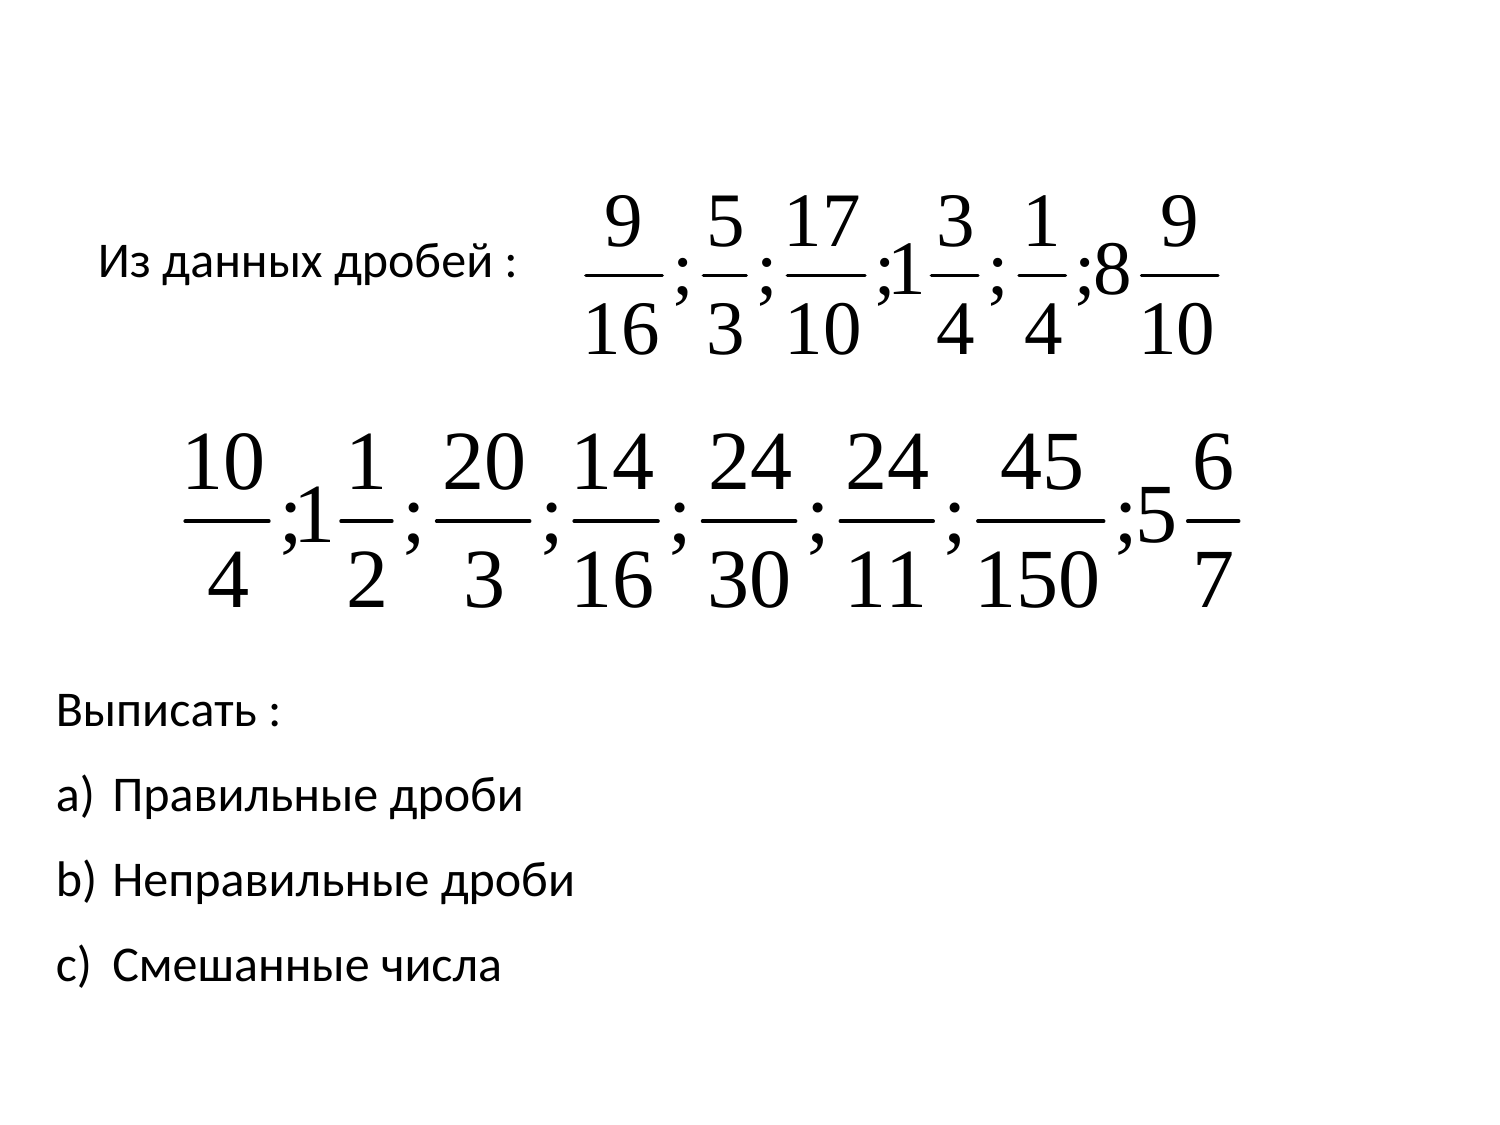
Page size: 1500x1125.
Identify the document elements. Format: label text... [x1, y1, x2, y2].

text_box Из данных дробей : [83, 219, 534, 295]
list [170, 408, 1258, 627]
text_box Выписать : Правильные дроби Неправильные дроби Смешанные числа [41, 668, 1471, 999]
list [572, 172, 1235, 373]
